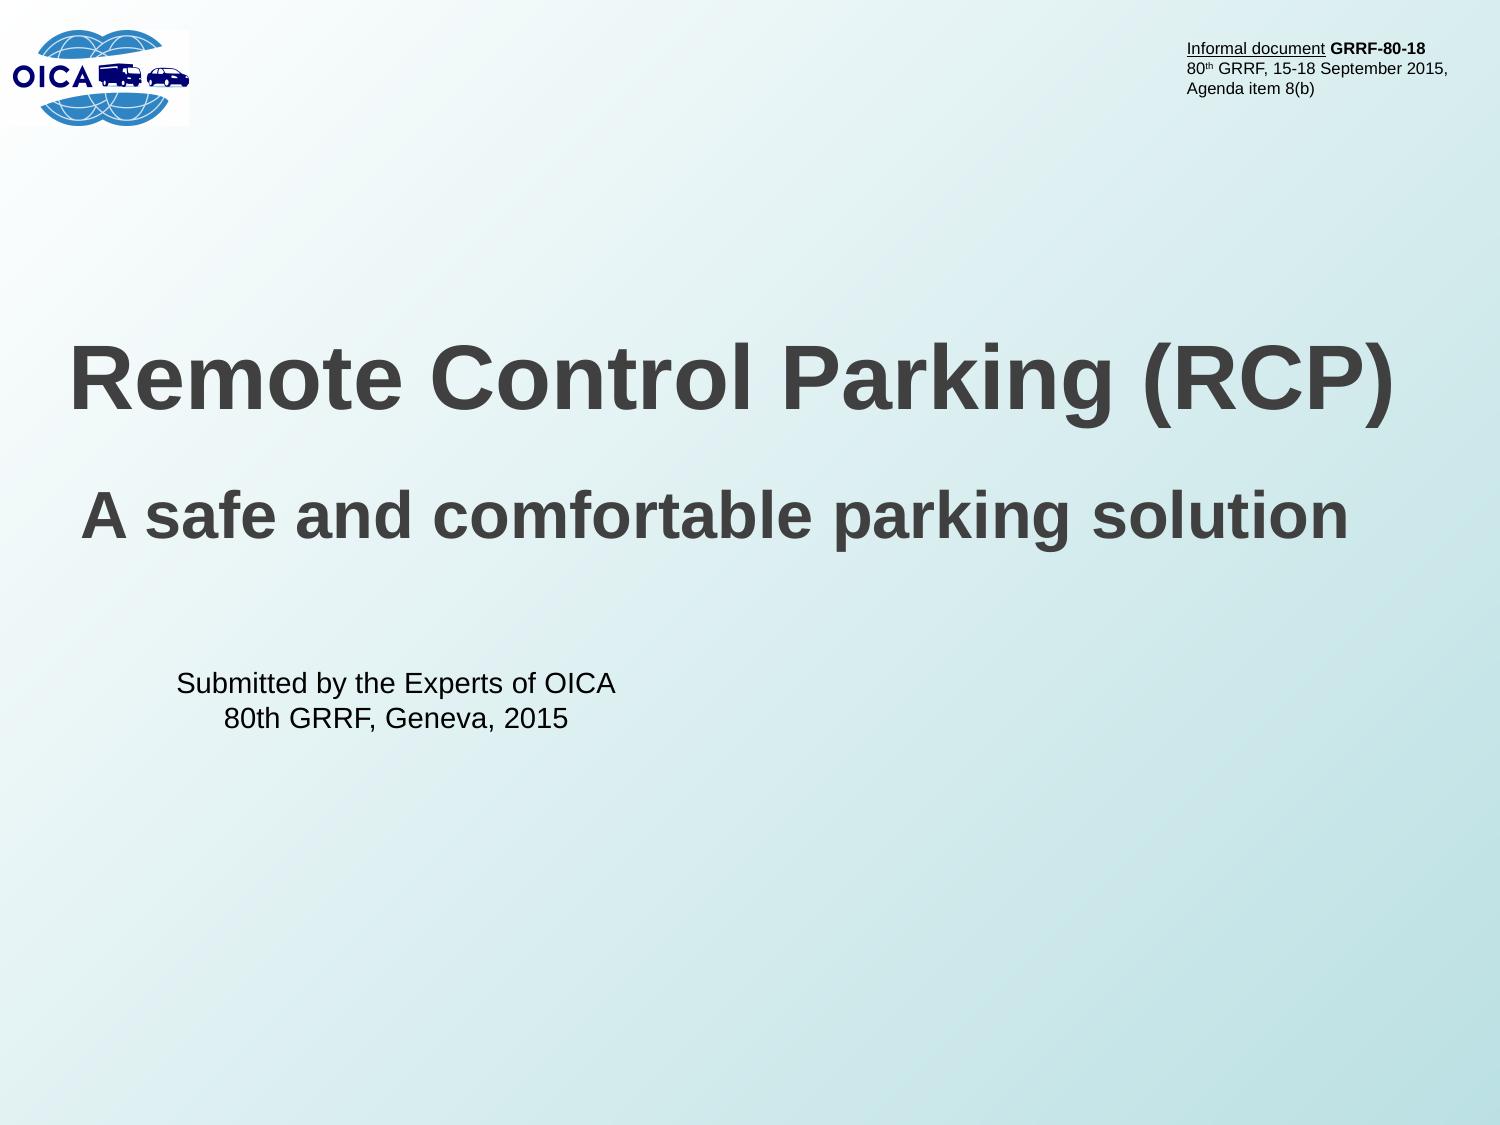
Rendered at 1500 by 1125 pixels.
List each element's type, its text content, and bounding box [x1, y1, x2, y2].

text_box Informal document GRRF-80-18 80th GRRF, 15-18 September 2015, Agenda item 8(b) [1172, 30, 1464, 106]
subtitle A safe and comfortable parking solution [64, 479, 1412, 586]
picture [0, 30, 189, 126]
title Remote Control Parking (RCP) [52, 281, 1483, 464]
footer Submitted by the Experts of OICA 80th GRRF, Geneva, 2015 [64, 656, 729, 729]
